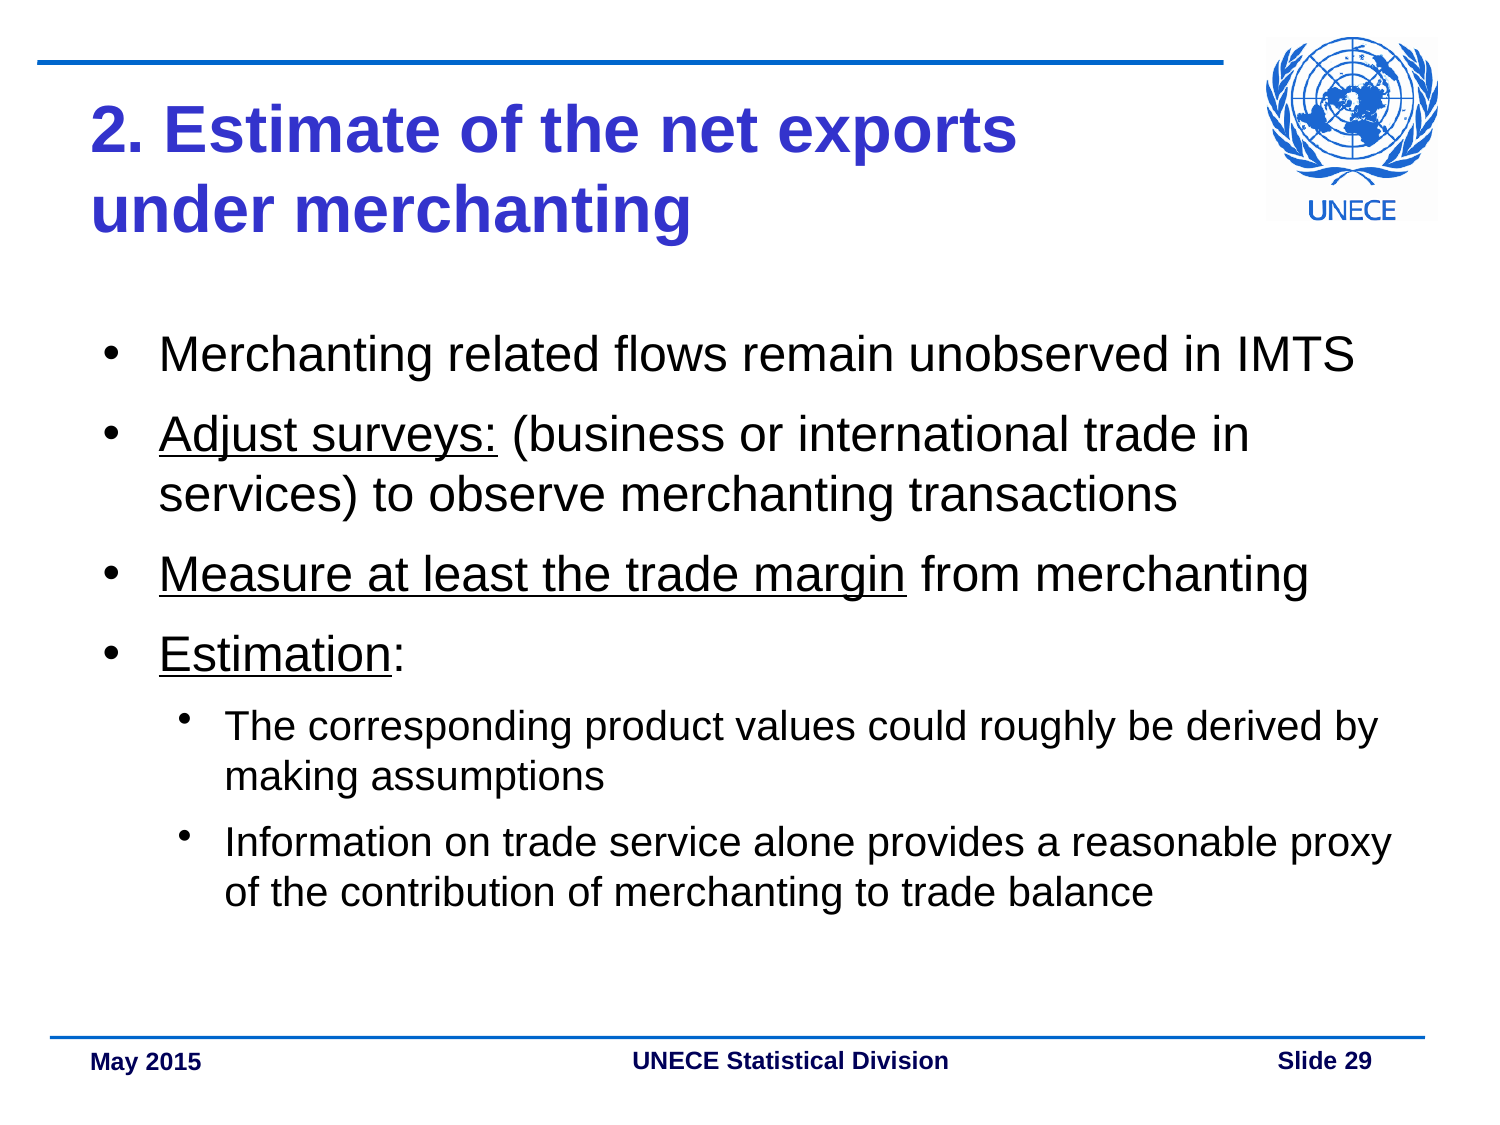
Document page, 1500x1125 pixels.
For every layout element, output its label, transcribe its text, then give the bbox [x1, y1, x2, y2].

picture [1266, 37, 1438, 221]
title 2. Estimate of the net exports under merchanting [75, 87, 1238, 244]
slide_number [74, 1037, 388, 1113]
list Merchanting related flows remain unobserved in IMTS Adjust surveys: (business or international trade in services) to observe merchanting transactions Measure at least the trade margin from merchanting Estimation: The corresponding product values could roughly be derived by making assumptions Information on trade service alone provides a reasonable proxy of the contribution of merchanting to trade balance [87, 314, 1412, 1024]
